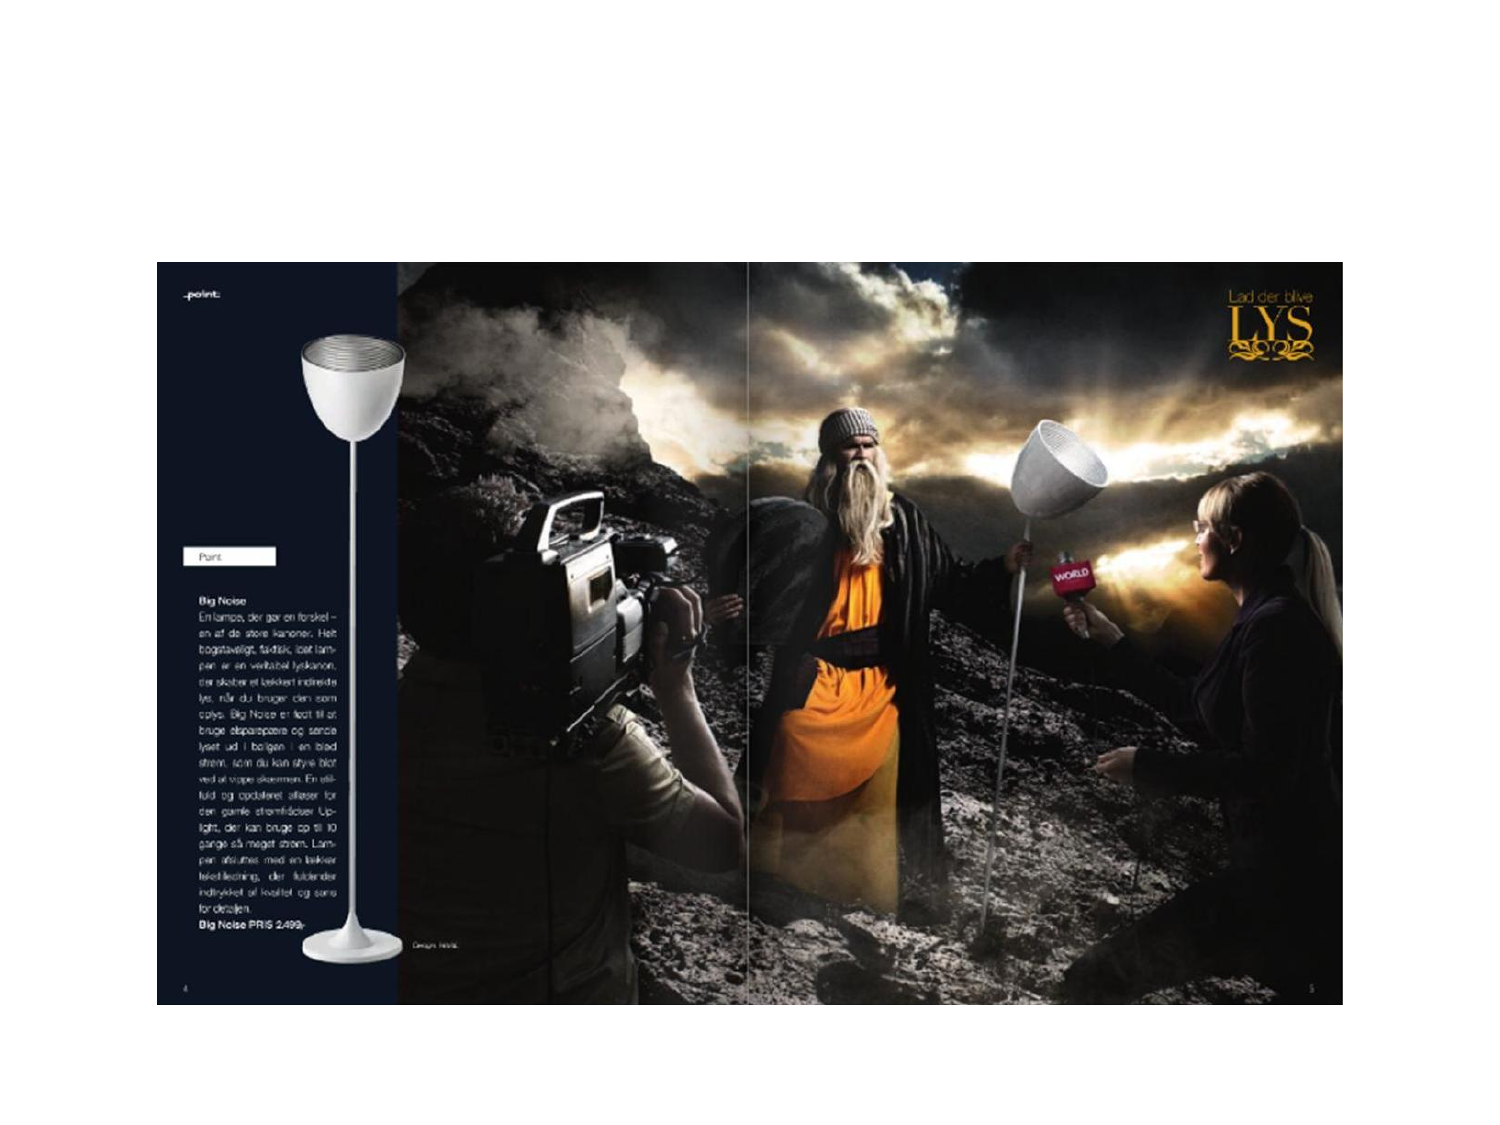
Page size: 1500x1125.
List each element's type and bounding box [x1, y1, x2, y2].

list [74, 262, 1426, 1006]
